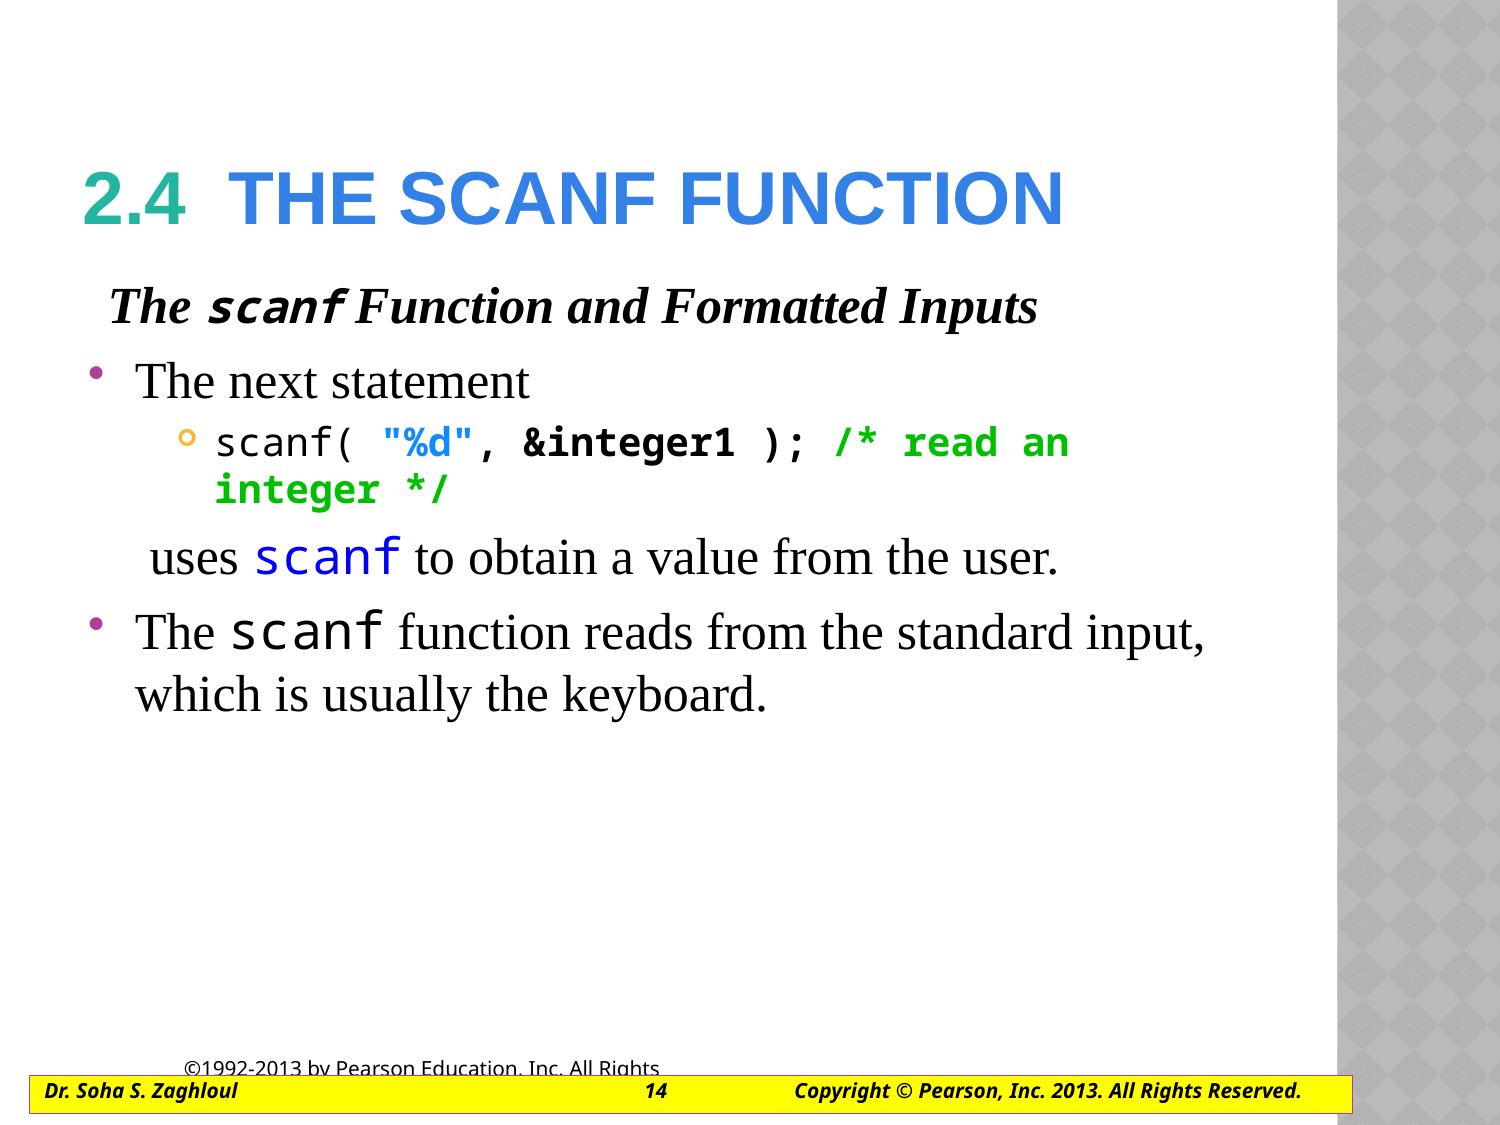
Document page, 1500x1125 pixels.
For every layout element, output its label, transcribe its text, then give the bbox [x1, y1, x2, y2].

list The scanf Function and Formatted Inputs The next statement scanf( "%d", &integer1 ); /* read an integer */ uses scanf to obtain a value from the user. The scanf function reads from the standard input, which is usually the keyboard. [75, 264, 1263, 1059]
title 2.4 the scanf FUNCTION [75, 52, 1263, 240]
text_box Dr. Soha S. Zaghloul 14 Copyright © Pearson, Inc. 2013. All Rights Reserved. [29, 1075, 1353, 1114]
